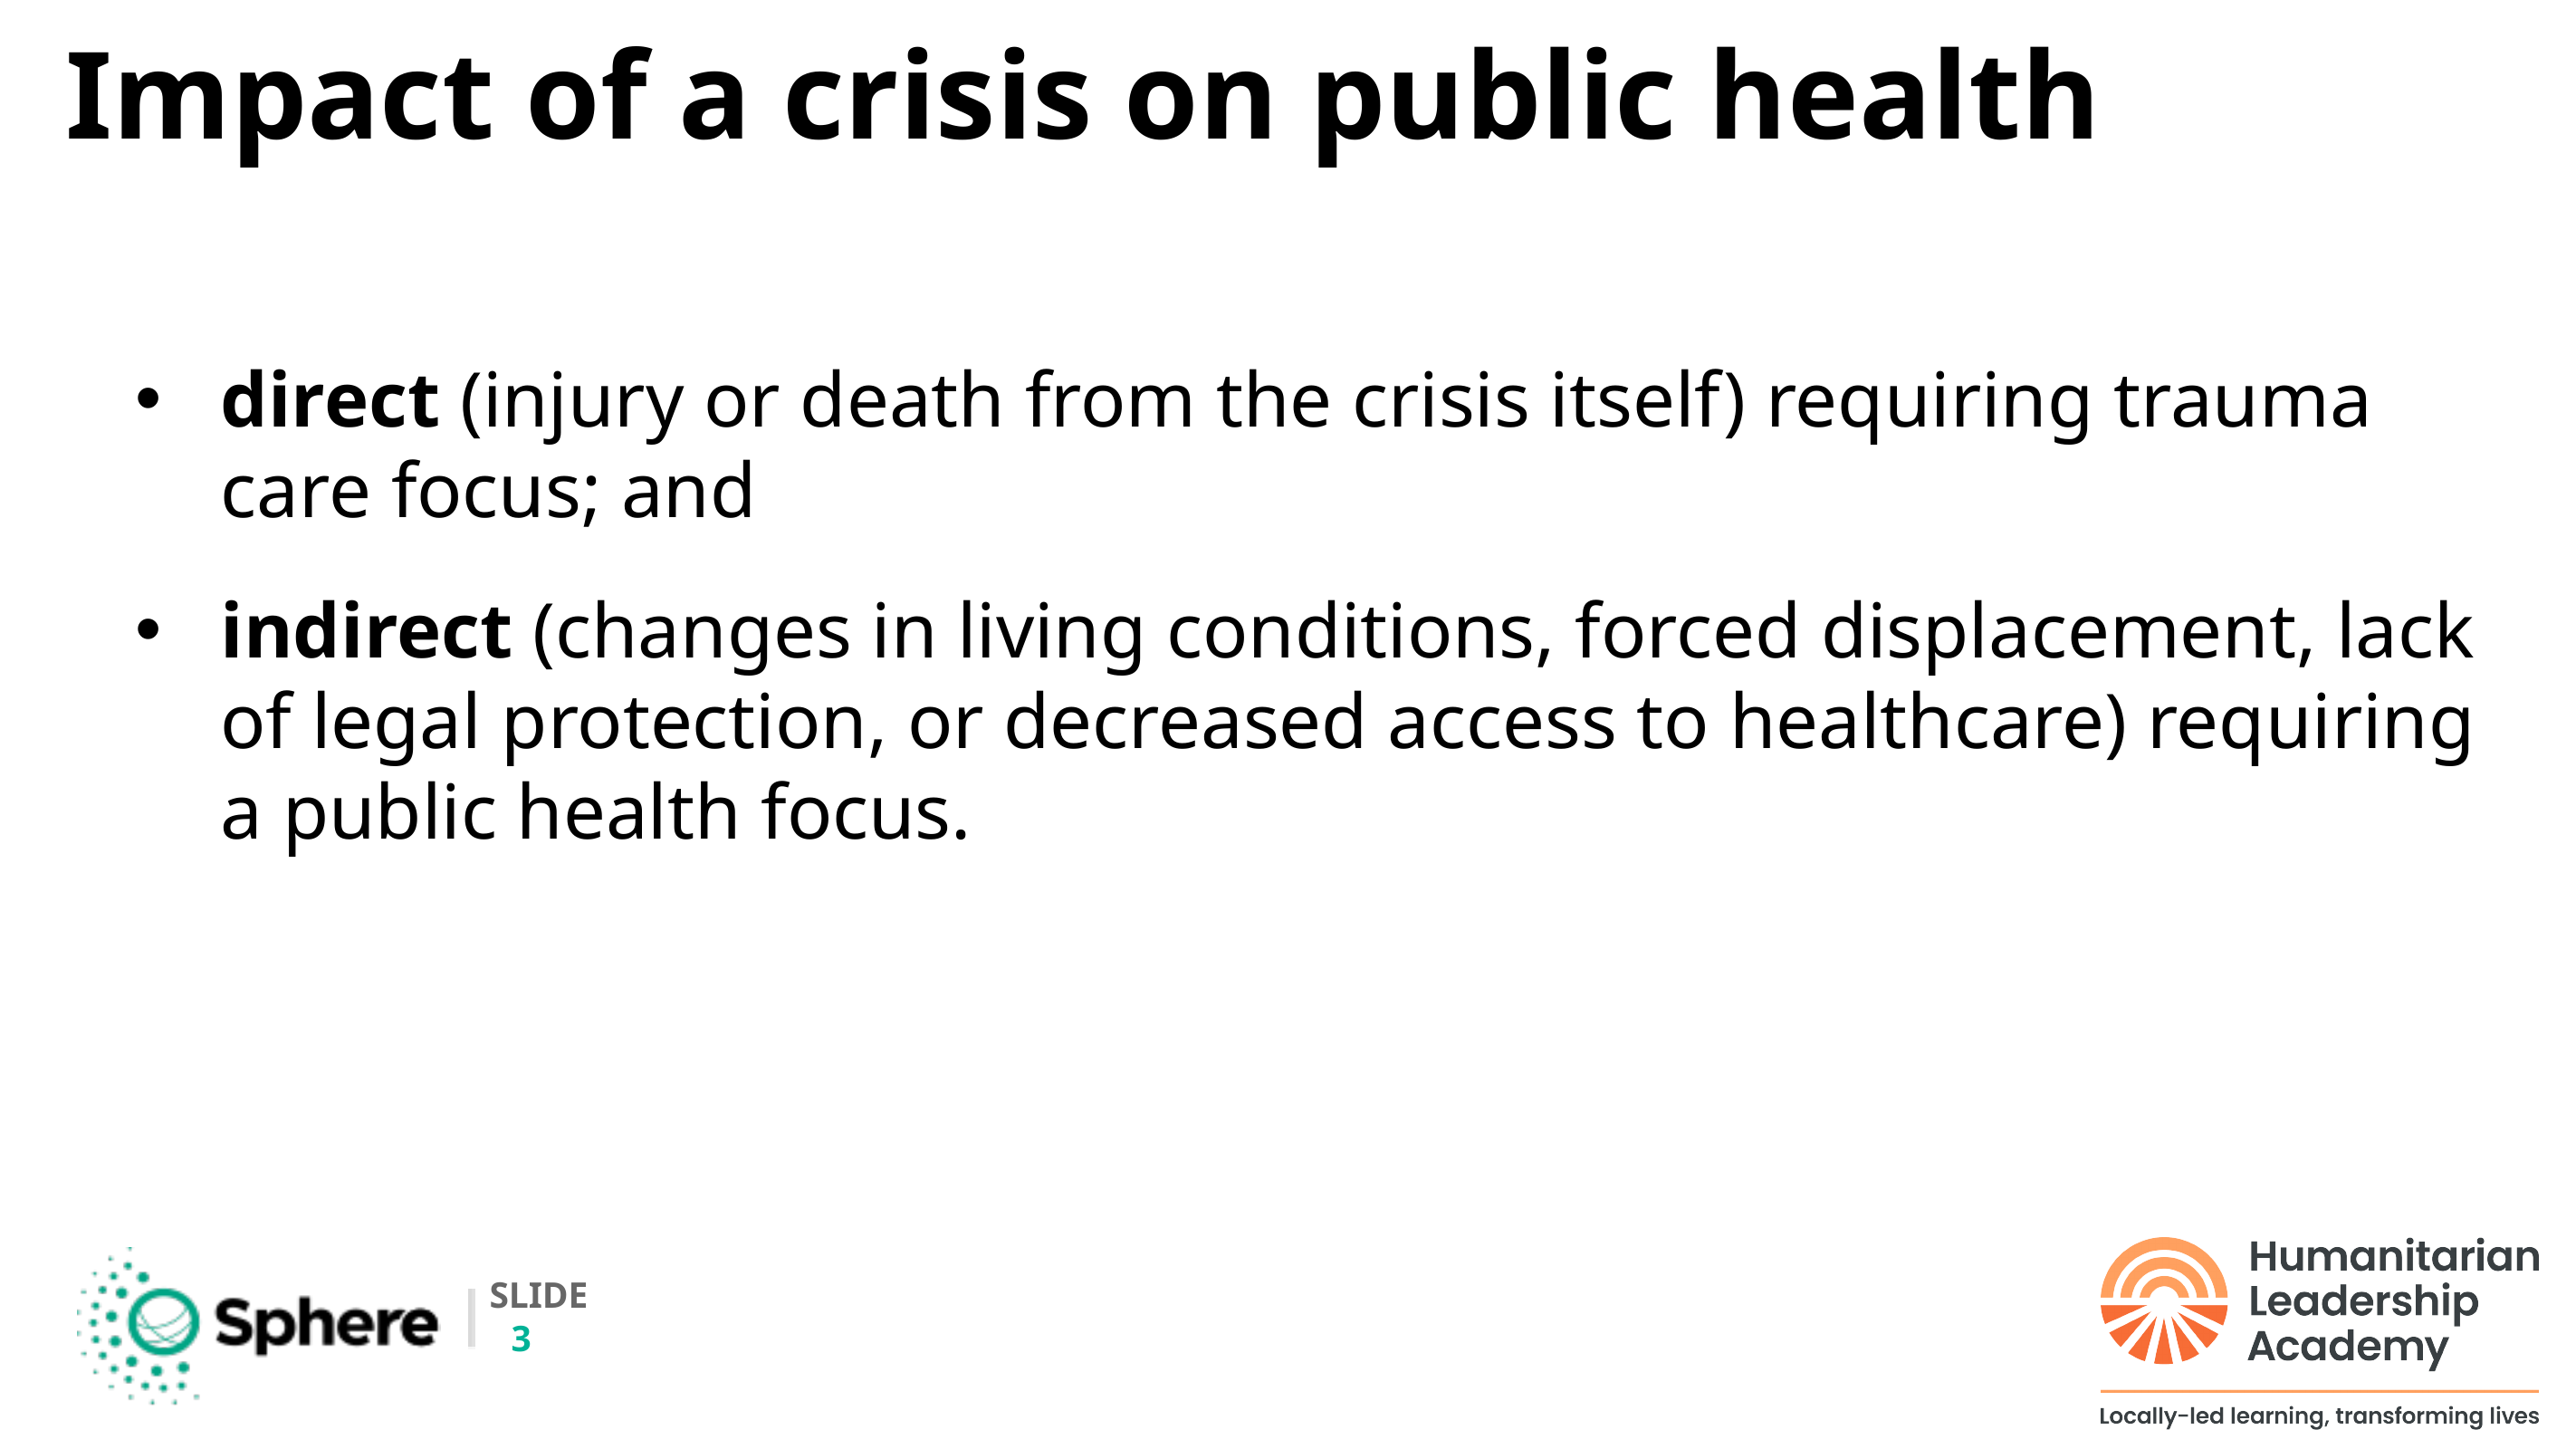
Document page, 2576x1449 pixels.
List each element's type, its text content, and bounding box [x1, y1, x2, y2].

title Impact of a crisis on public health [58, 10, 2131, 178]
picture [2101, 1237, 2539, 1431]
picture [77, 1247, 441, 1407]
list direct (injury or death from the crisis itself) requiring trauma care focus; and indirect (changes in living conditions, forced displacement, lack of legal protection, or decreased access to healthcare) requiring a public health focus. [128, 203, 2500, 1213]
picture [468, 1289, 479, 1349]
slide_number ‹#› [503, 1309, 562, 1449]
